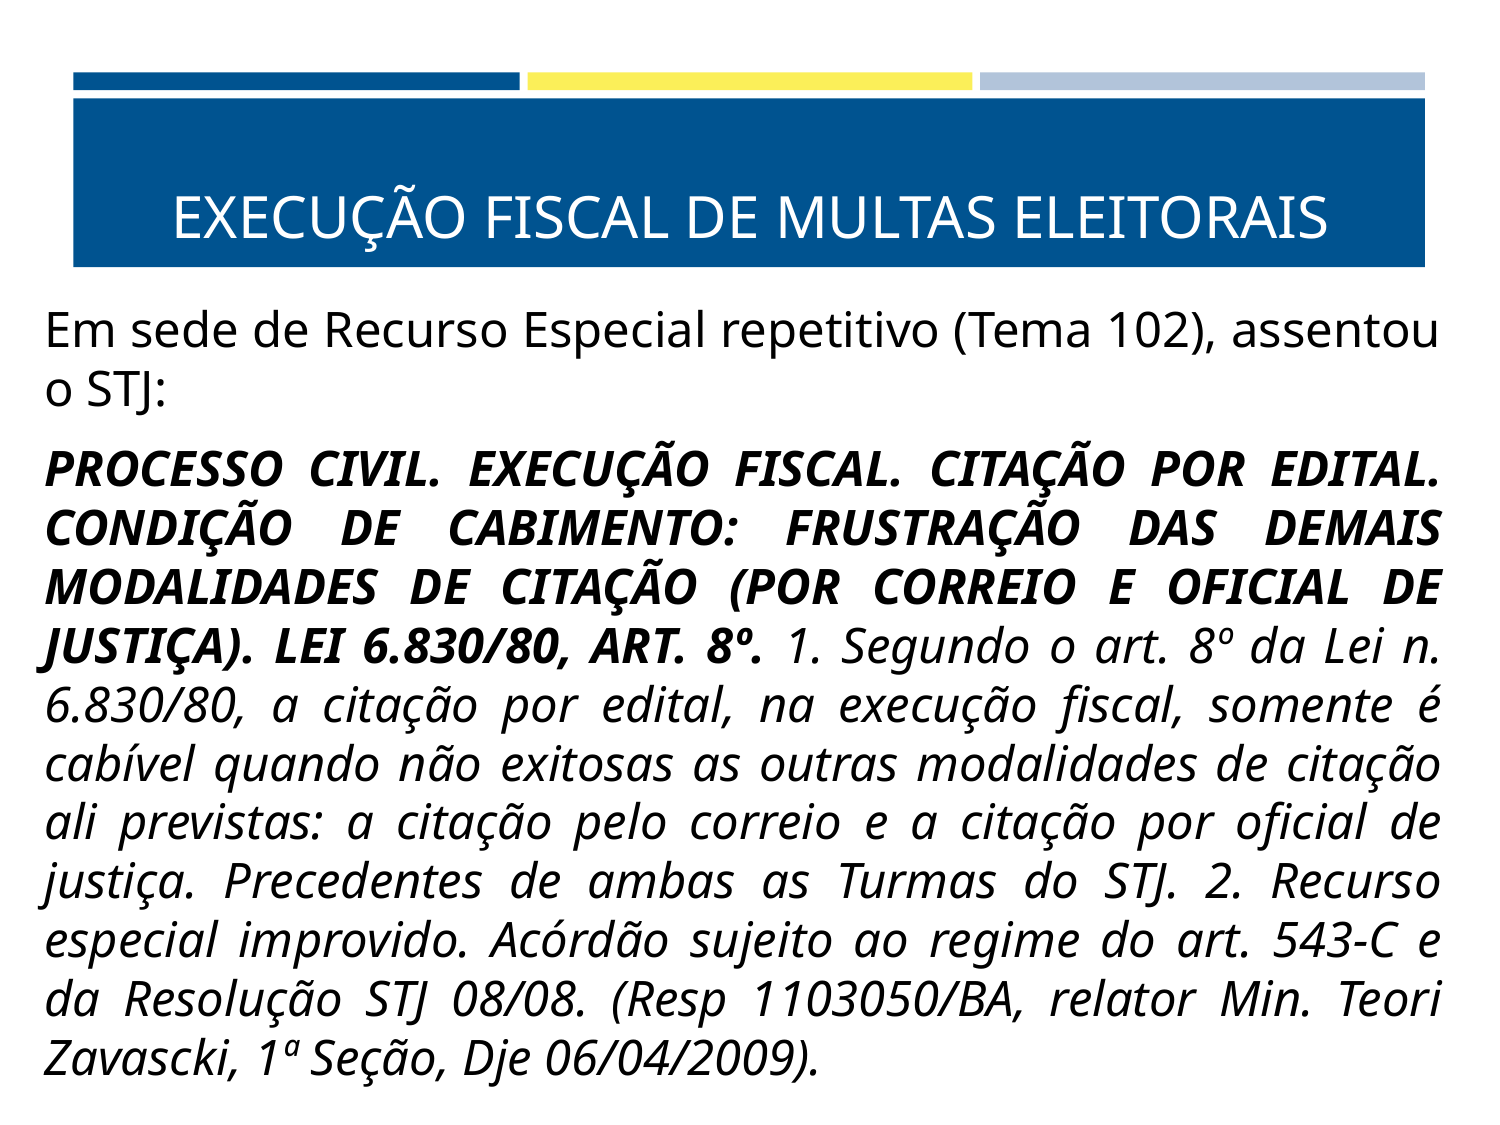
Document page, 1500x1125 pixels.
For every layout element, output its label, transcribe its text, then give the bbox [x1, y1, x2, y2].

list Em sede de Recurso Especial repetitivo (Tema 102), assentou o STJ: PROCESSO CIVIL. EXECUÇÃO FISCAL. CITAÇÃO POR EDITAL. CONDIÇÃO DE CABIMENTO: FRUSTRAÇÃO DAS DEMAIS MODALIDADES DE CITAÇÃO (POR CORREIO E OFICIAL DE JUSTIÇA). LEI 6.830/80, ART. 8º. 1. Segundo o art. 8º da Lei n. 6.830/80, a citação por edital, na execução fiscal, somente é cabível quando não exitosas as outras modalidades de citação ali previstas: a citação pelo correio e a citação por oficial de justiça. Precedentes de ambas as Turmas do STJ. 2. Recurso especial improvido. Acórdão sujeito ao regime do art. 543-C e da Resolução STJ 08/08. (Resp 1103050/BA, relator Min. Teori Zavascki, 1ª Seção, Dje 06/04/2009). [29, 290, 1459, 1094]
title EXECUÇÃO FISCAL DE MULTAS ELEITORAIS [95, 112, 1406, 259]
